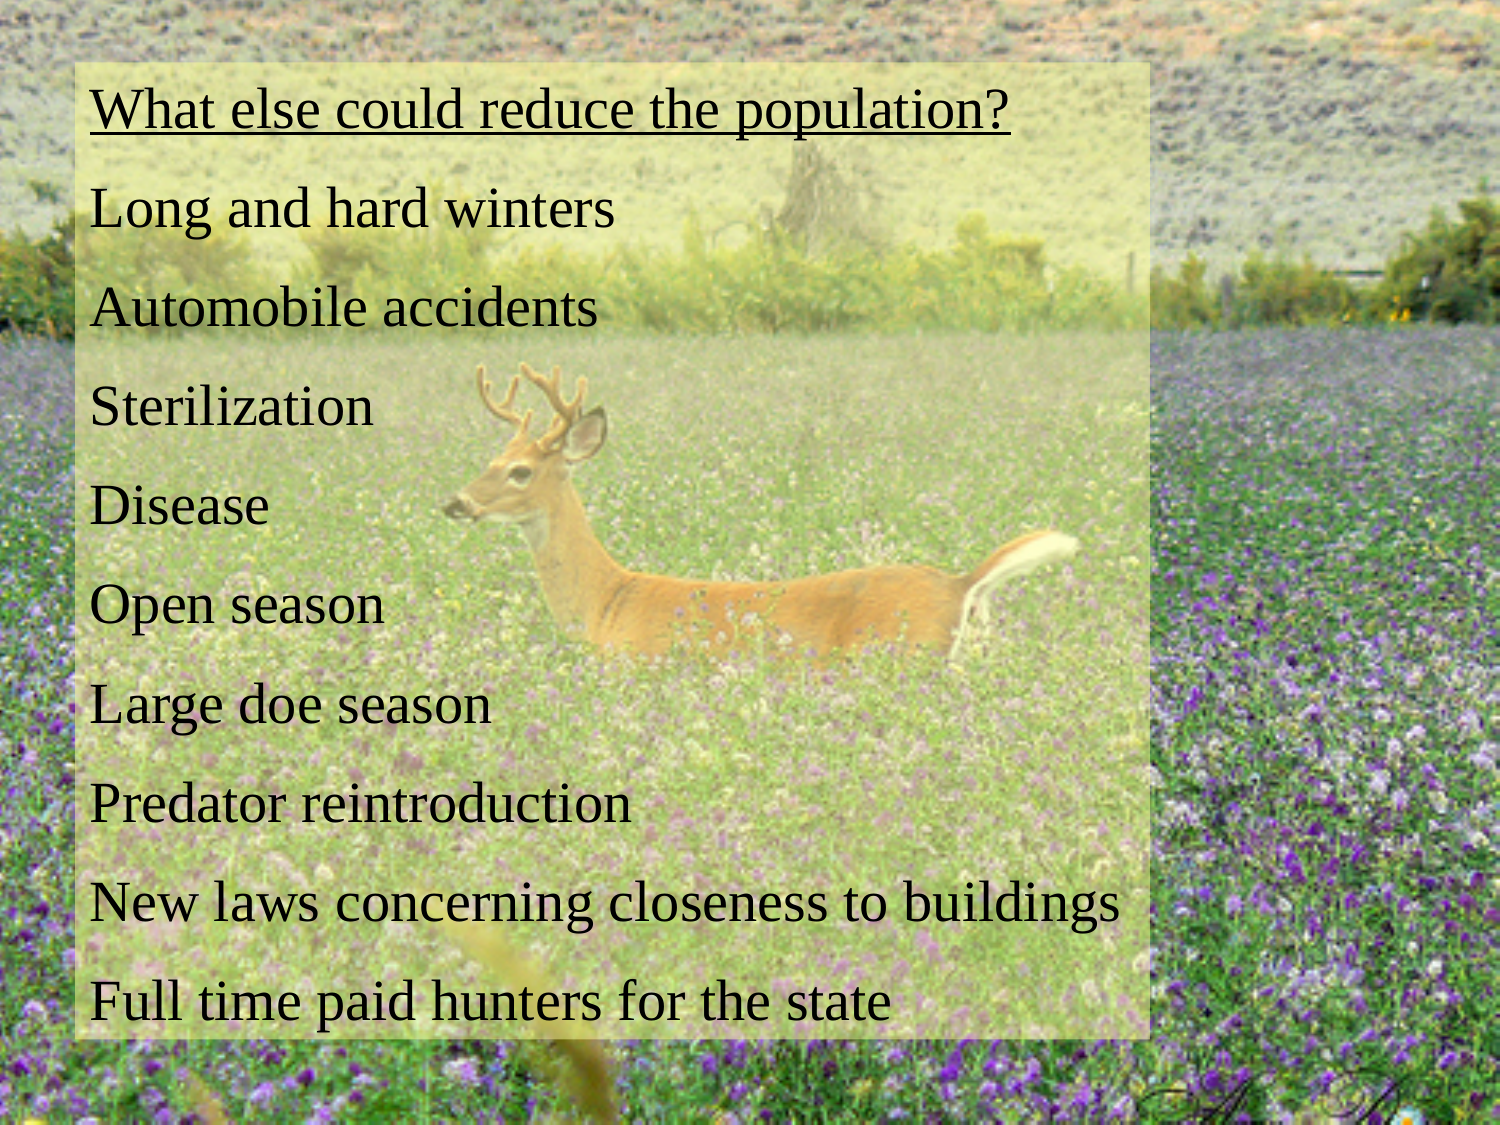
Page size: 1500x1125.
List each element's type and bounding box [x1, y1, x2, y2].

text_box [0, 0, 1500, 1125]
